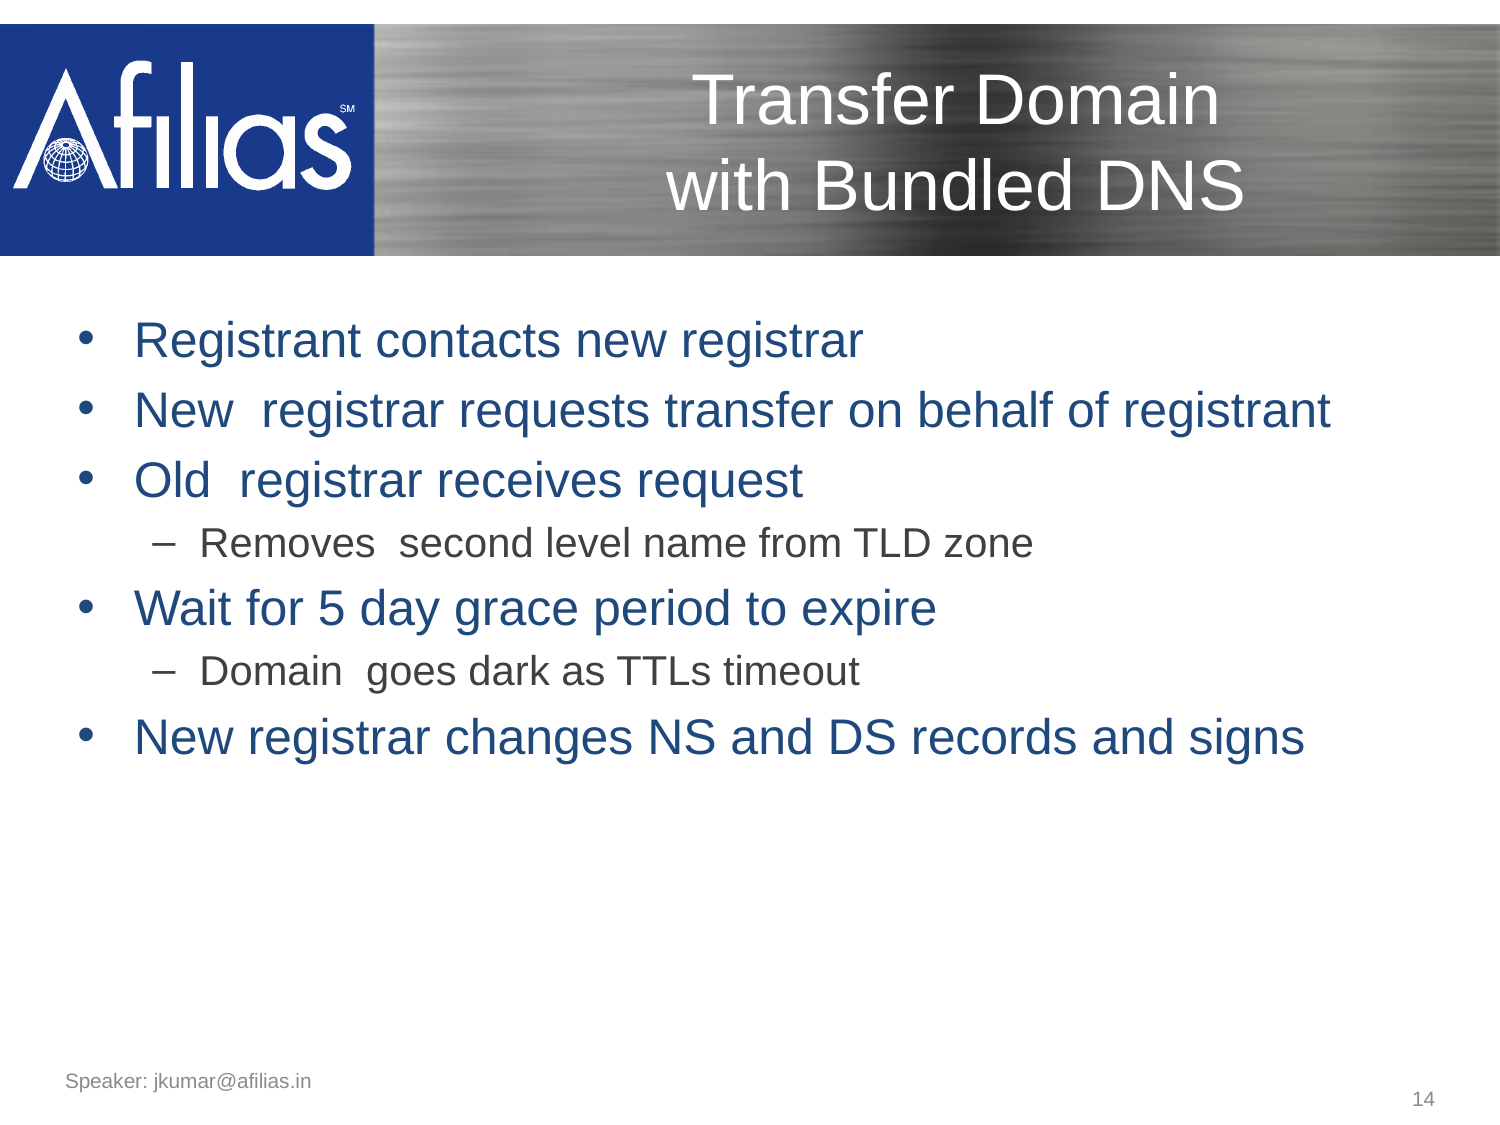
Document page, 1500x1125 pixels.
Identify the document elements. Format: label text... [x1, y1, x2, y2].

list Registrant contacts new registrar New registrar requests transfer on behalf of registrant Old registrar receives request Removes second level name from TLD zone Wait for 5 day grace period to expire Domain goes dark as TTLs timeout New registrar changes NS and DS records and signs [62, 299, 1413, 1050]
picture [0, 24, 1500, 256]
title Transfer Domain with Bundled DNS [412, 45, 1500, 233]
